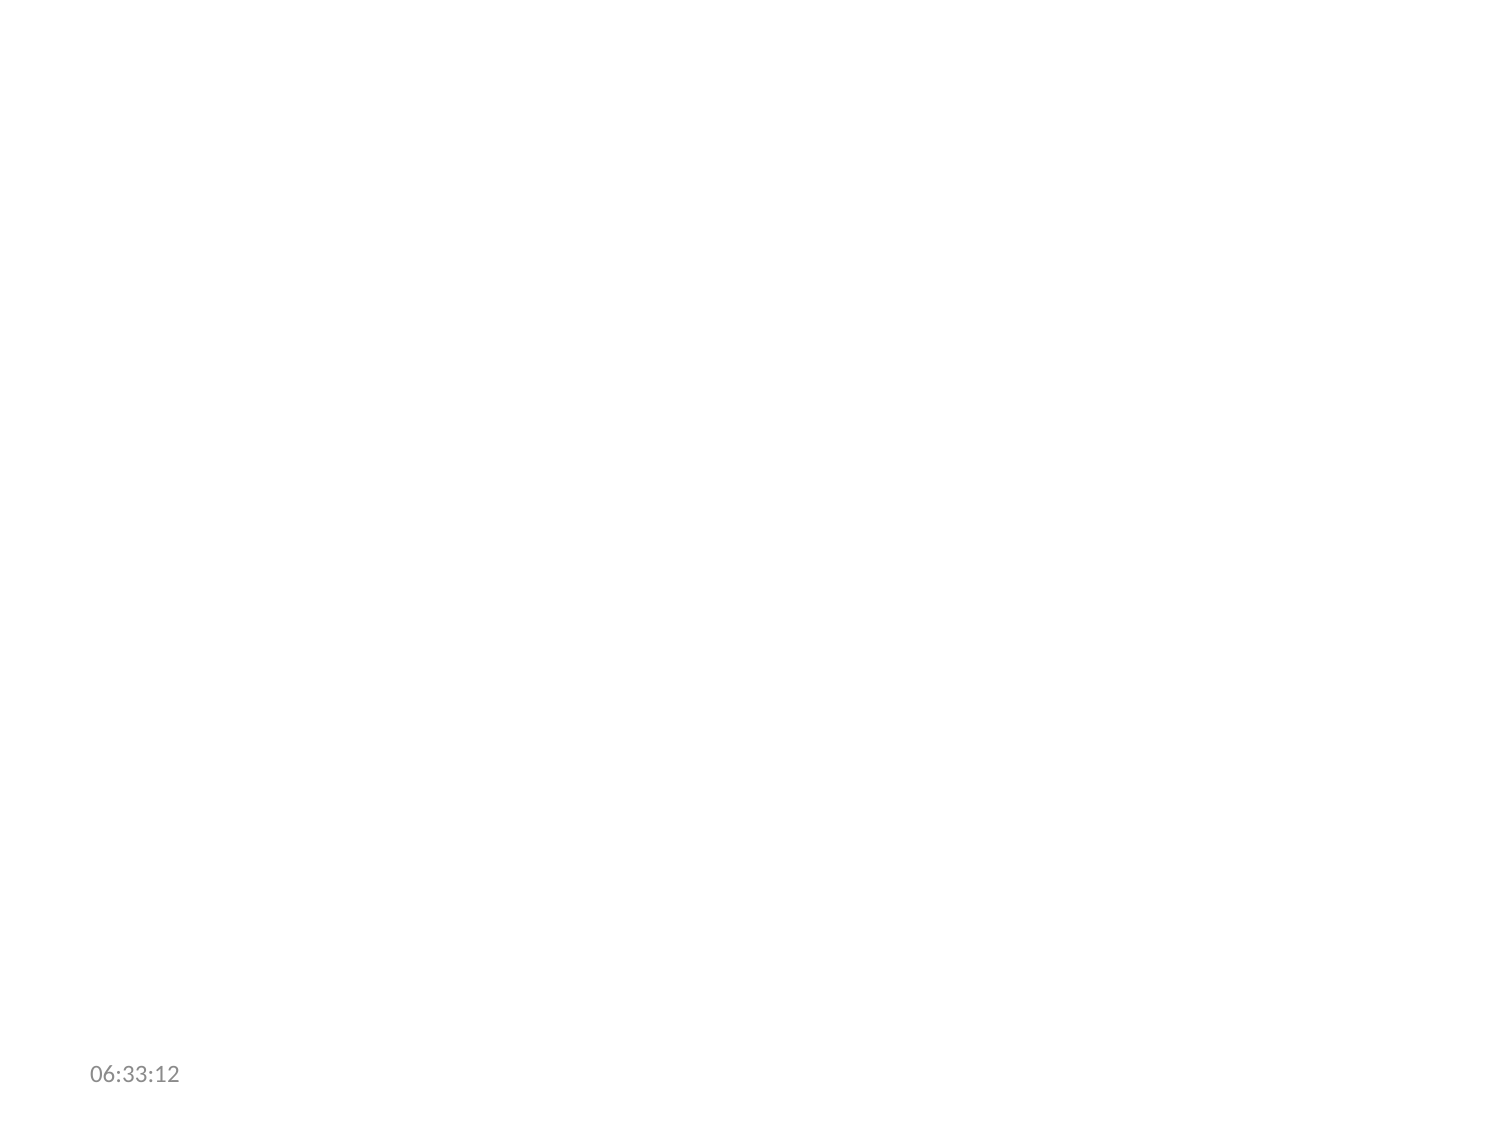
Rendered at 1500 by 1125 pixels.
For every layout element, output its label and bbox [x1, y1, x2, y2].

slide_number [75, 1042, 425, 1103]
